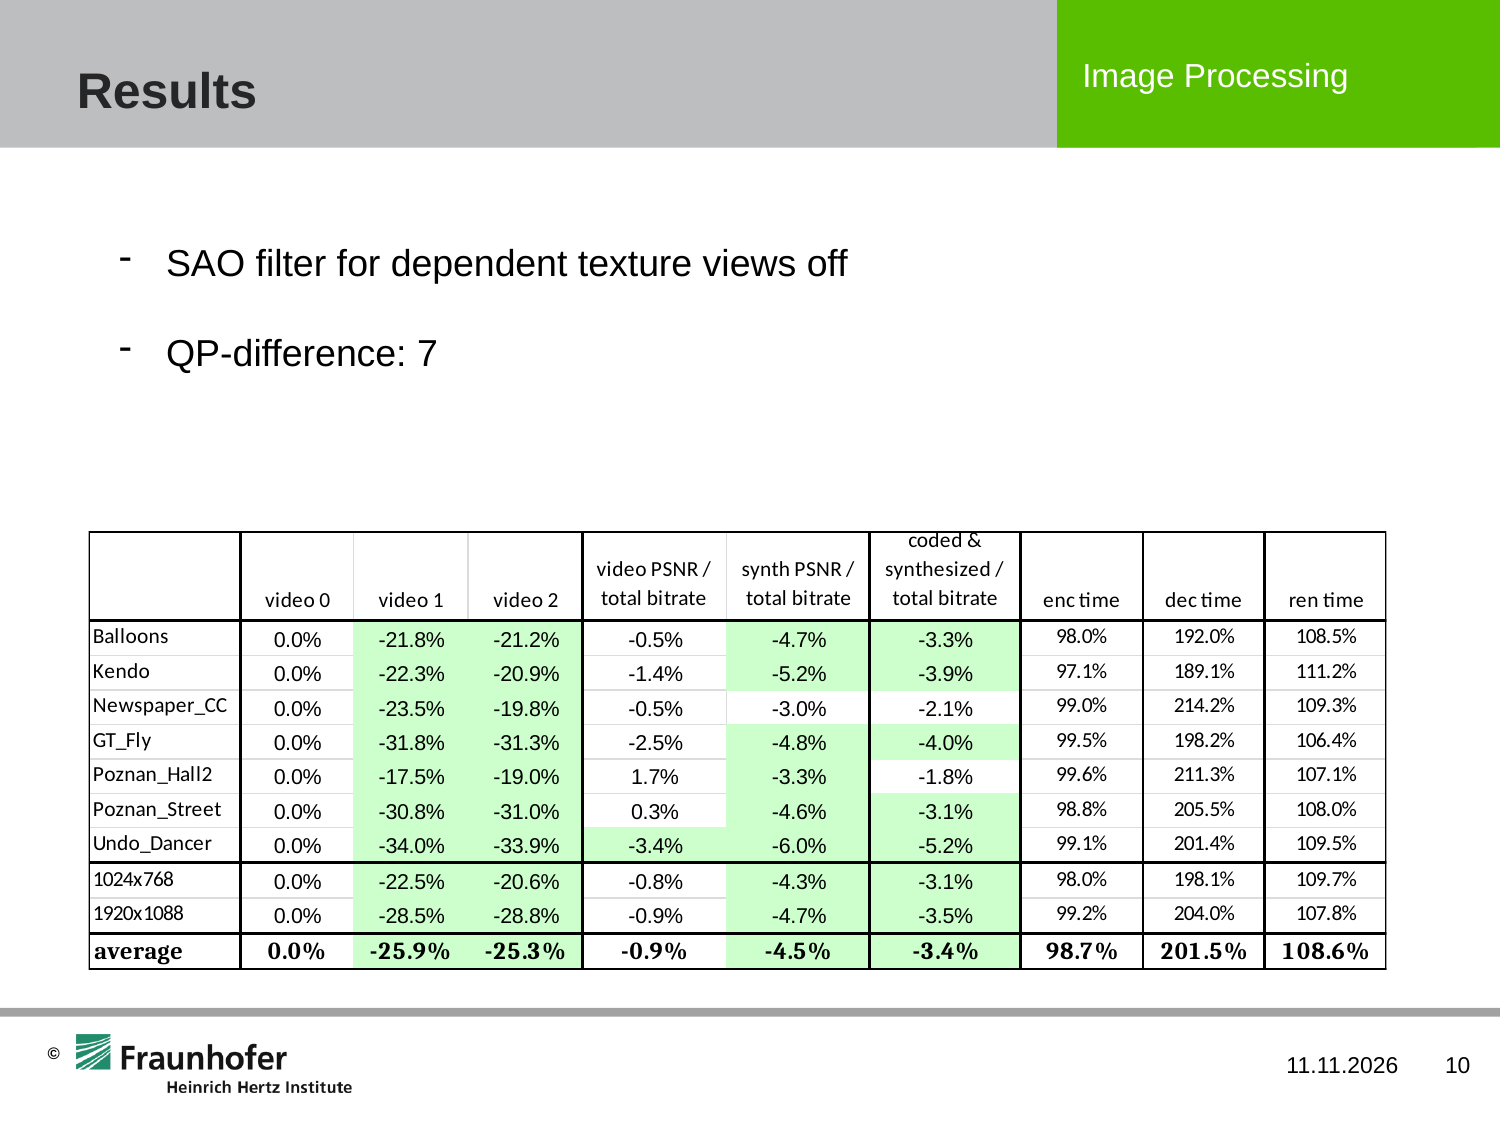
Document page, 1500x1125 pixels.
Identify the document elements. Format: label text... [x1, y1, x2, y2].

title Results [76, 59, 1022, 119]
picture [76, 1034, 352, 1093]
picture [88, 531, 1388, 971]
text_box SAO filter for dependent texture views off QP-difference: 7 [104, 231, 864, 382]
slide_number 10 [1394, 1034, 1471, 1094]
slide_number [1019, 1034, 1394, 1094]
